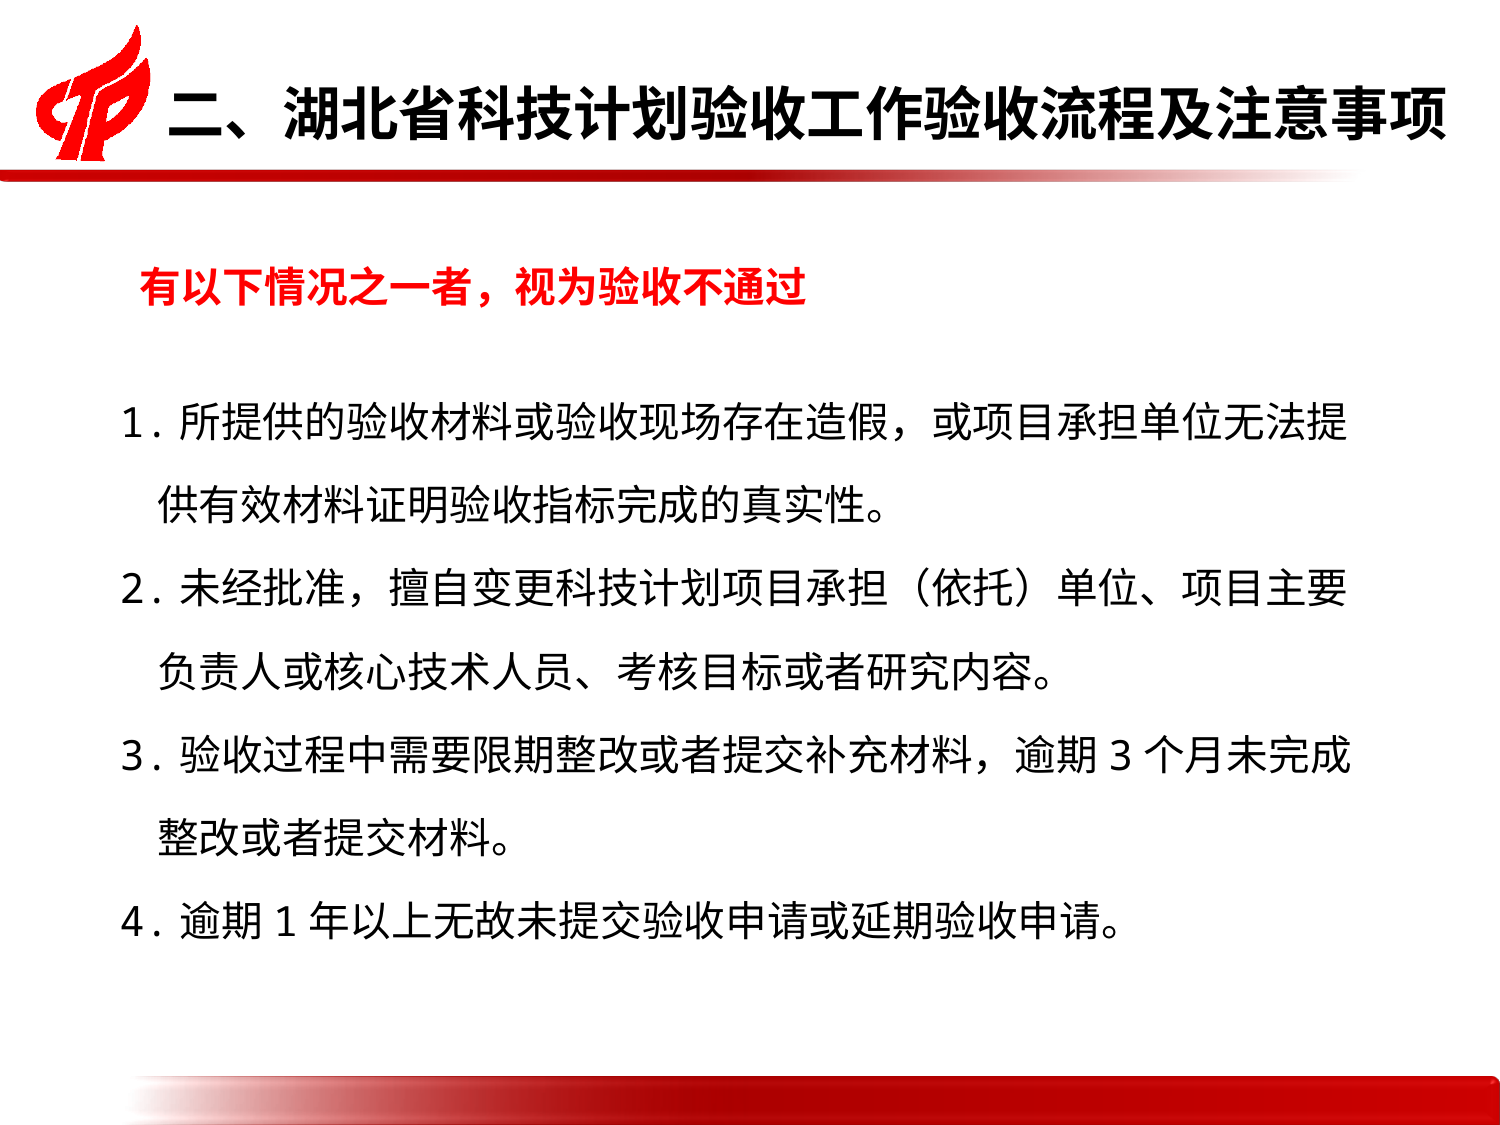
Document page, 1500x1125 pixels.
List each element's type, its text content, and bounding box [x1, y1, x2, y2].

text_box 二、湖北省科技计划验收工作验收流程及注意事项 [164, 69, 1500, 163]
text_box 有以下情况之一者，视为验收不通过 1.所提供的验收材料或验收现场存在造假，或项目承担单位无法提供有效材料证明验收指标完成的真实性。 2.未经批准，擅自变更科技计划项目承担（依托）单位、项目主要负责人或核心技术人员、考核目标或者研究内容。 3.验收过程中需要限期整改或者提交补充材料，逾期3个月未完成整改或者提交材料。 4.逾期1年以上无故未提交验收申请或延期验收申请。 [104, 259, 1386, 838]
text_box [0, 169, 1498, 182]
picture [11, 23, 164, 165]
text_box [0, 1074, 1500, 1125]
